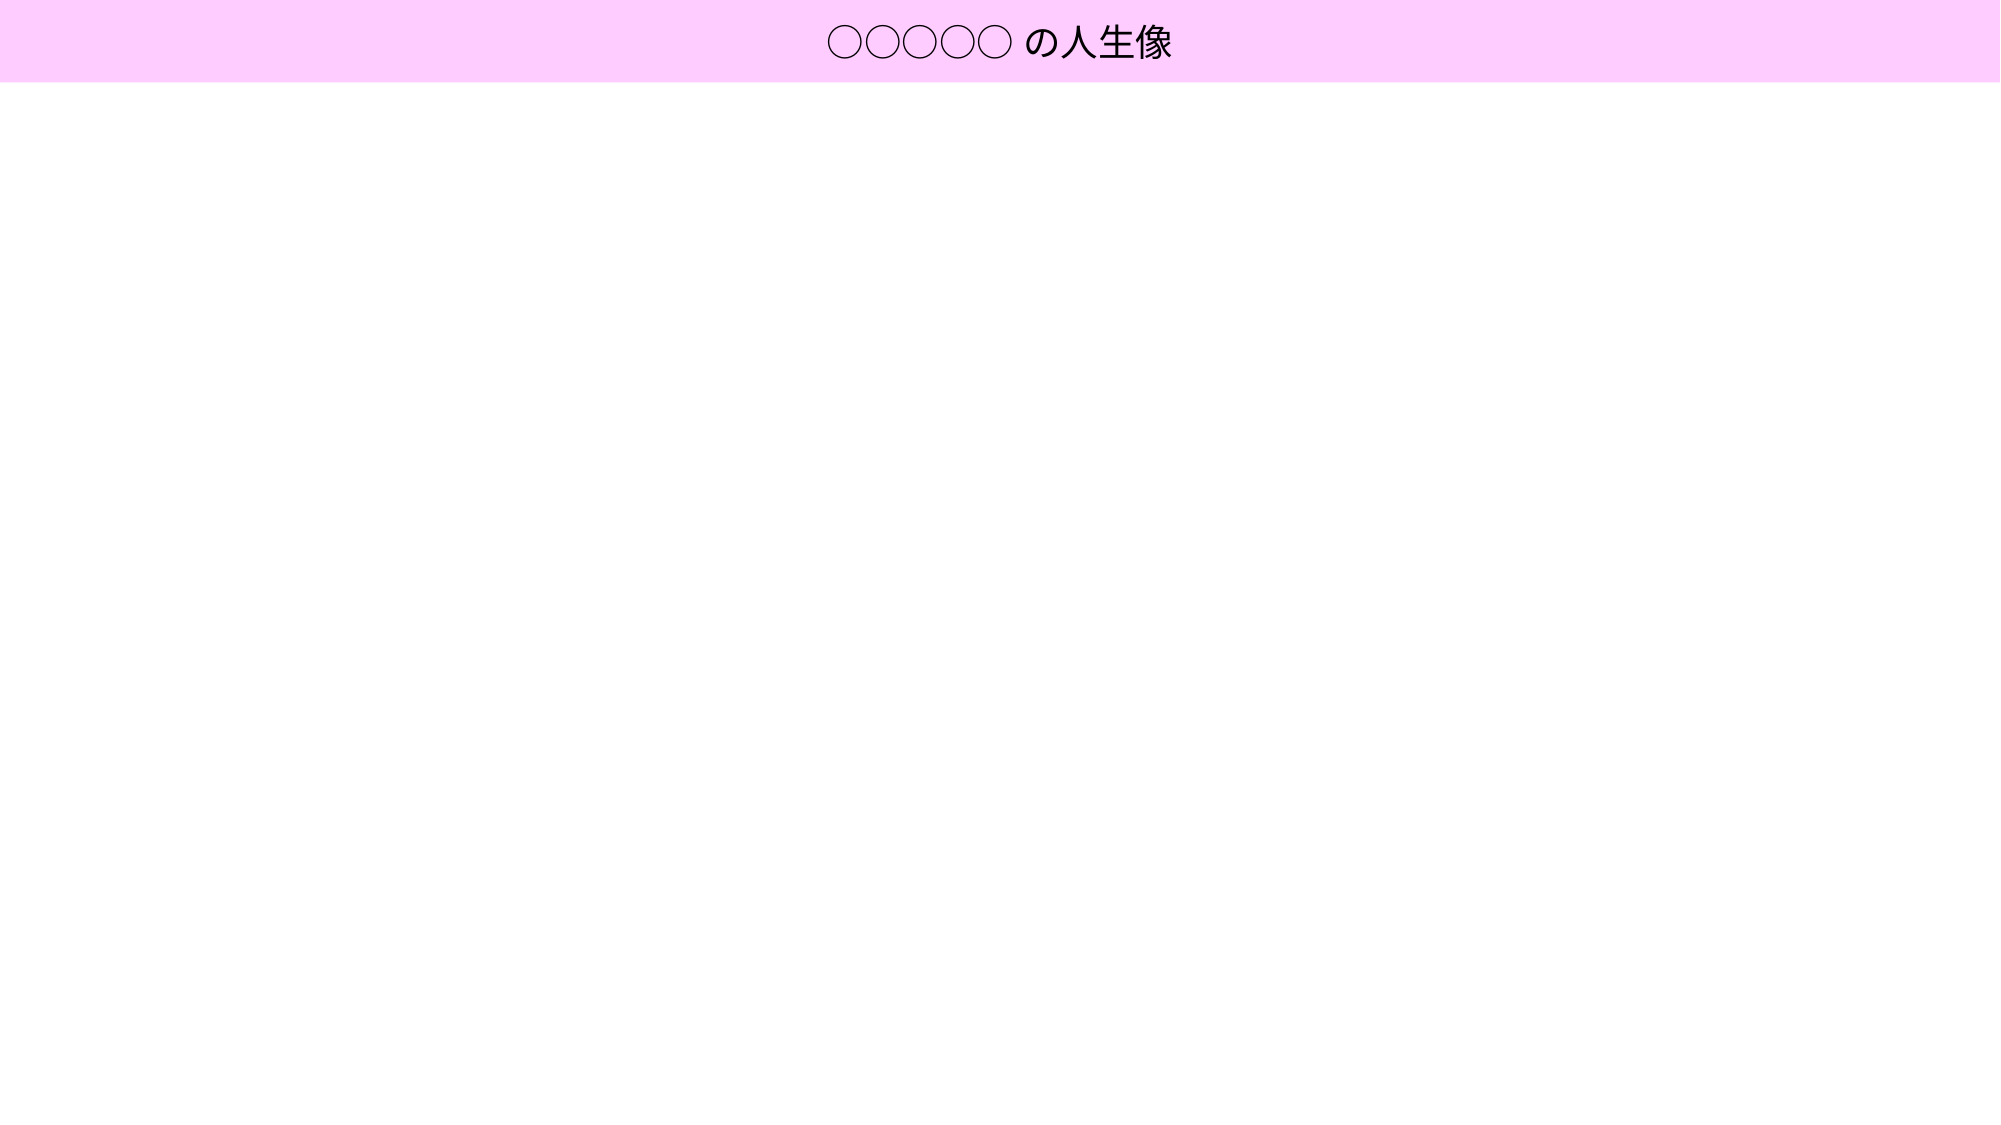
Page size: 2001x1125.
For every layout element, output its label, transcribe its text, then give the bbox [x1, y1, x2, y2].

text_box ○○○○○の人生像 [0, 0, 2000, 84]
